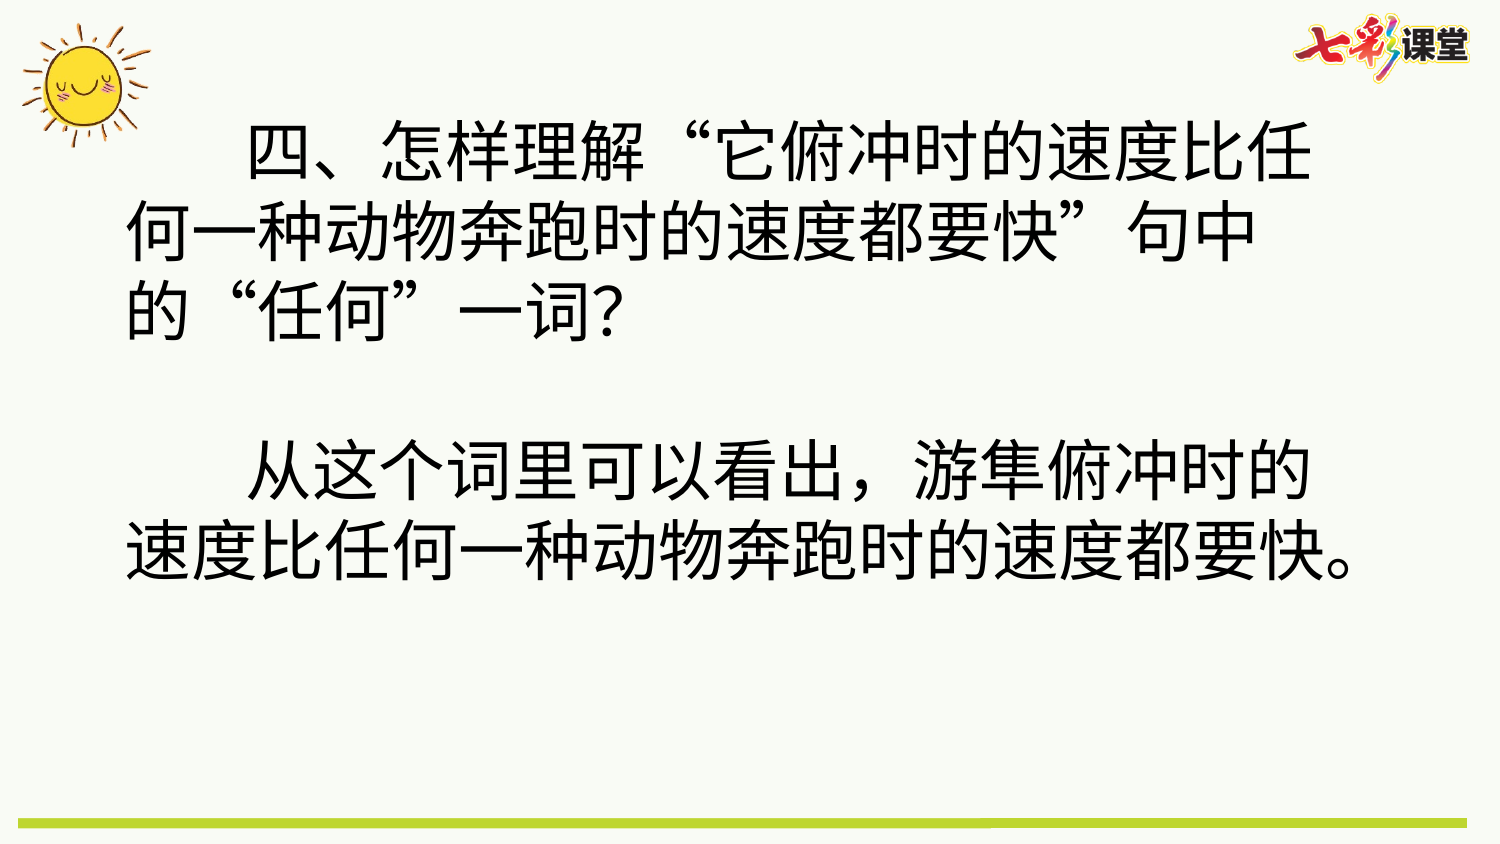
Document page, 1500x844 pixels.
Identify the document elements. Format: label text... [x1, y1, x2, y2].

picture [1291, 9, 1472, 87]
text_box 从这个词里可以看出，游隼俯冲时的速度比任何一种动物奔跑时的速度都要快。 [109, 421, 1376, 597]
picture [0, 0, 173, 172]
picture [18, 771, 1467, 844]
text_box 四、怎样理解“它俯冲时的速度比任何一种动物奔跑时的速度都要快”句中的“任何”一词？ [109, 102, 1329, 358]
